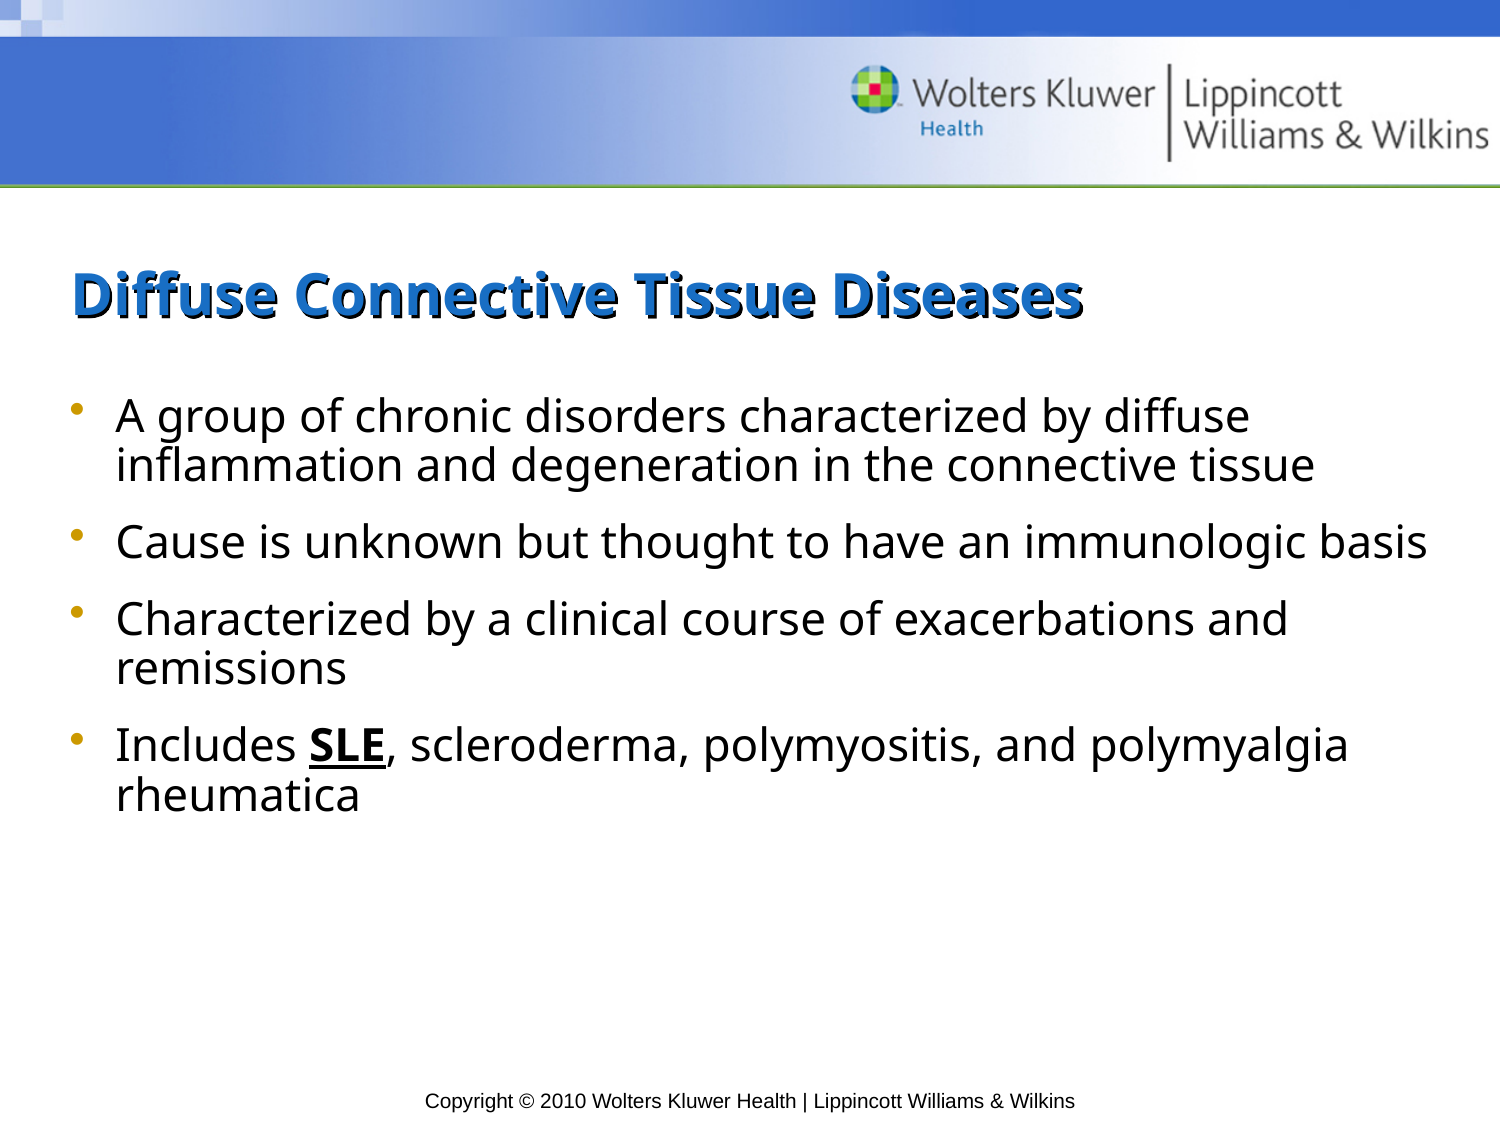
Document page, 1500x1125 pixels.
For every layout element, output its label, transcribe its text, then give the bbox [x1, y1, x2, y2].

list A group of chronic disorders characterized by diffuse inflammation and degeneration in the connective tissue Cause is unknown but thought to have an immunologic basis Characterized by a clinical course of exacerbations and remissions Includes SLE, scleroderma, polymyositis, and polymyalgia rheumatica [53, 384, 1468, 1088]
title Diffuse Connective Tissue Diseases [70, 264, 1470, 329]
picture [0, 0, 1500, 188]
